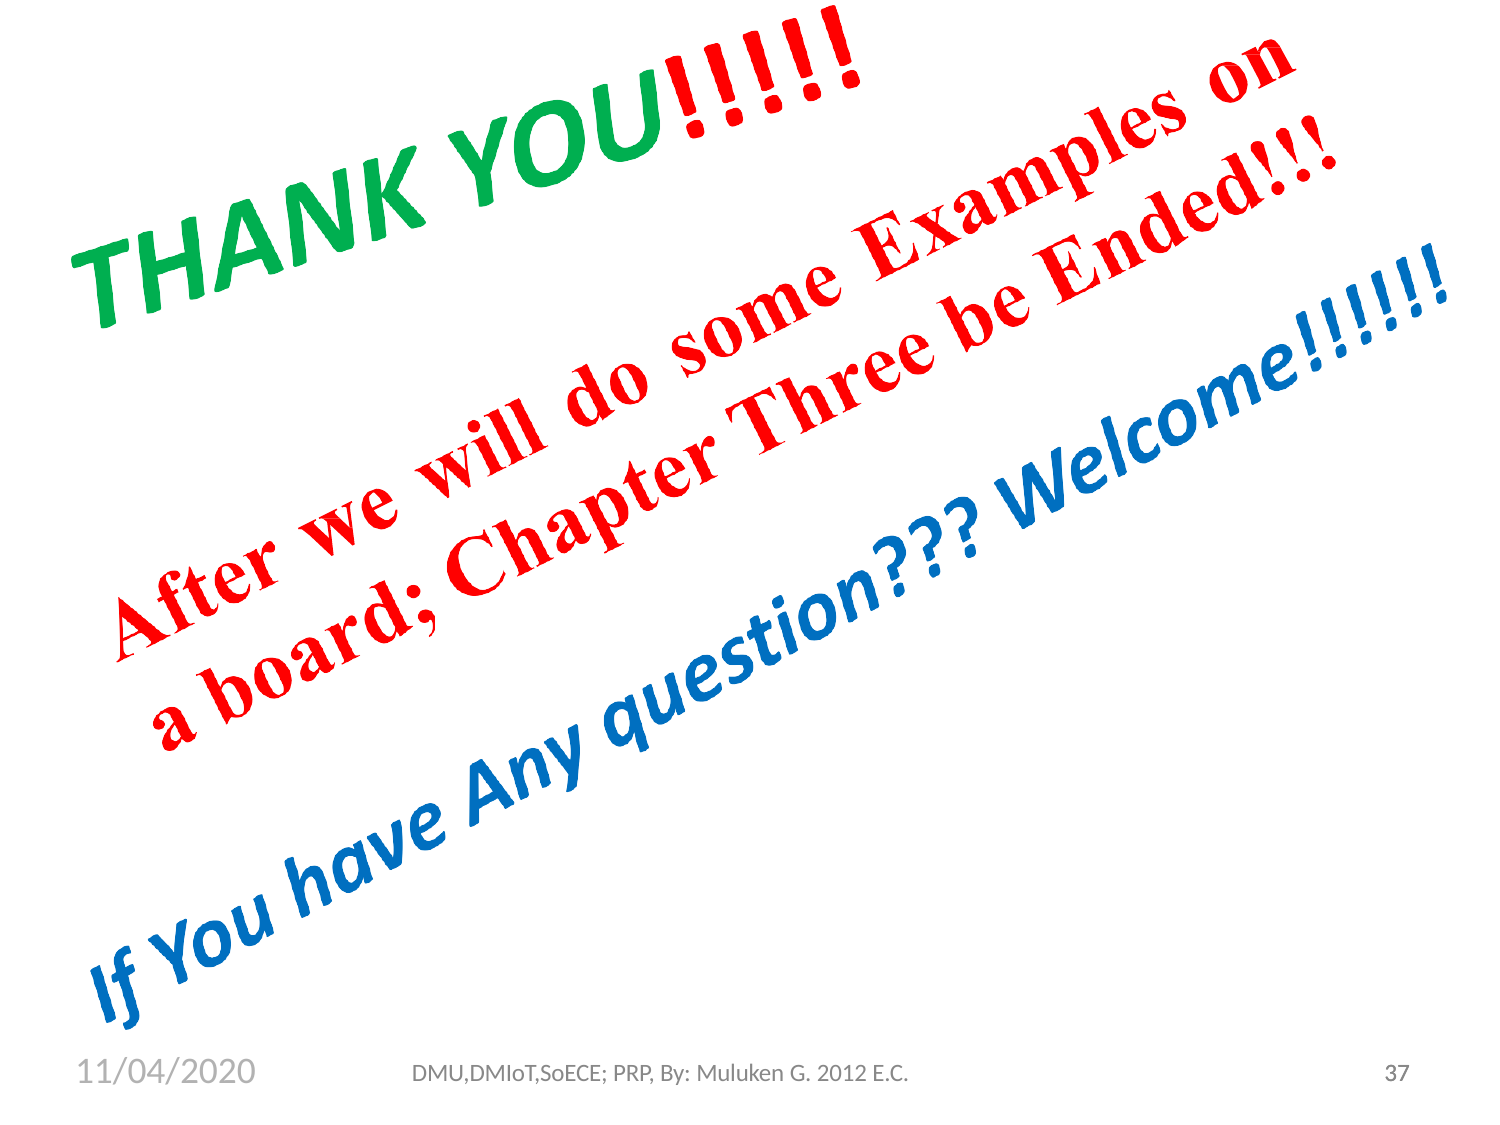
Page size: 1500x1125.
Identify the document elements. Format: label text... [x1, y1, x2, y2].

footer DMU,DMIoT,SoECE; PRP, By: Muluken G. 2012 E.C. [420, 1060, 978, 1090]
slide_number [75, 1046, 420, 1103]
slide_number 37 [1378, 1060, 1417, 1090]
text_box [70, 5, 1447, 1030]
text_box 37 [1382, 1054, 1413, 1060]
